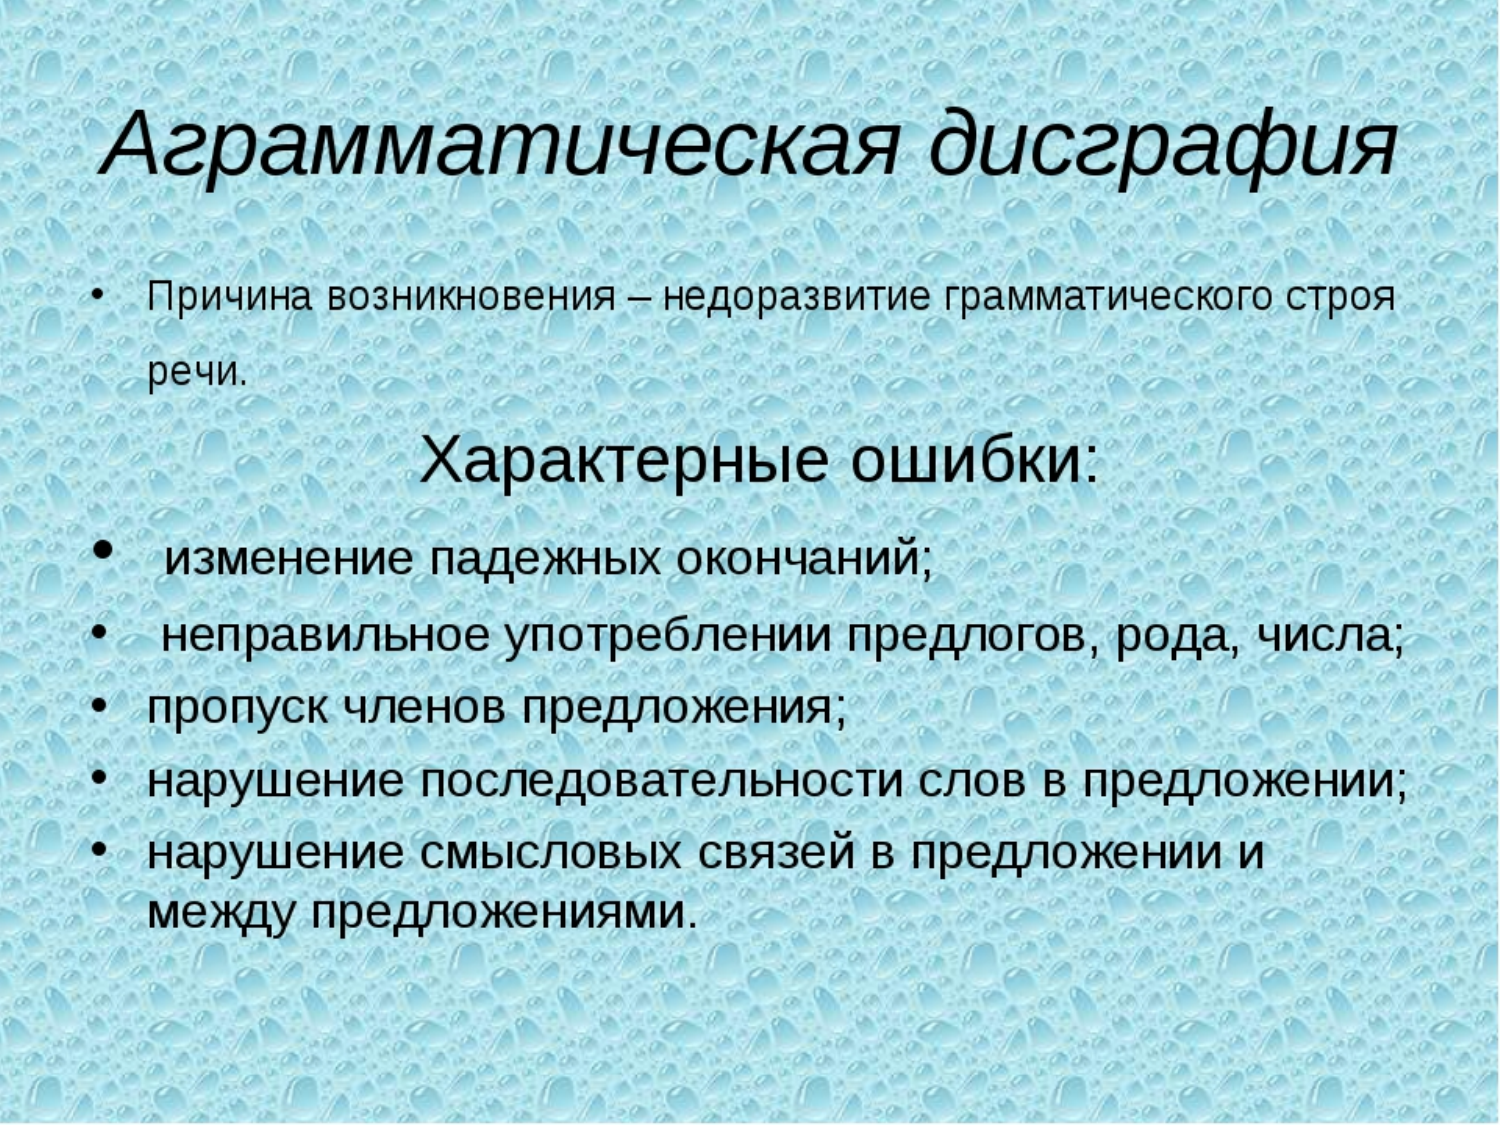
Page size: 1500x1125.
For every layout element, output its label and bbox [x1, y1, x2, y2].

list [0, 0, 1500, 1125]
